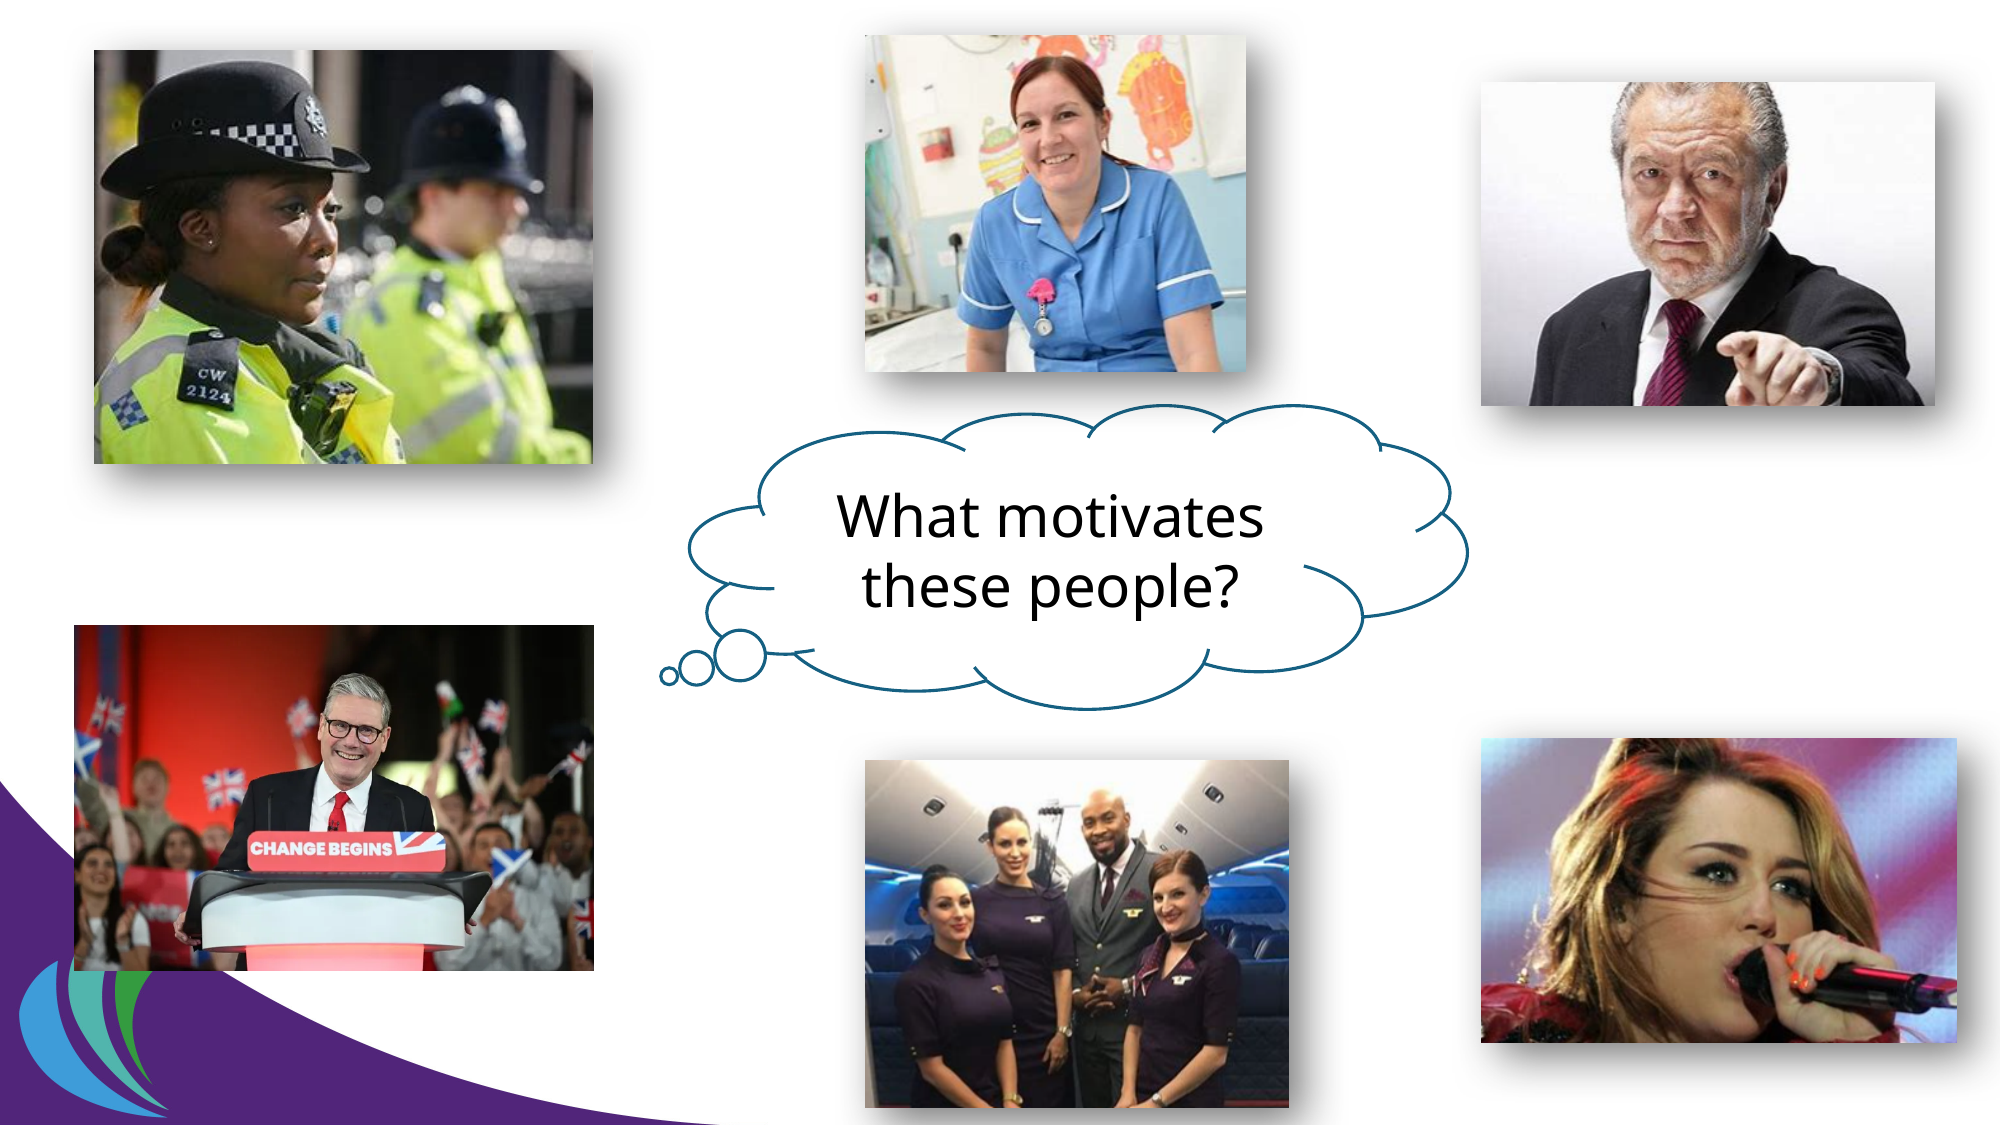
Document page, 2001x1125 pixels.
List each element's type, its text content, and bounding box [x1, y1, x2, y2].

text_box What motivates these people? [659, 404, 1470, 711]
picture [0, 1, 2000, 1125]
